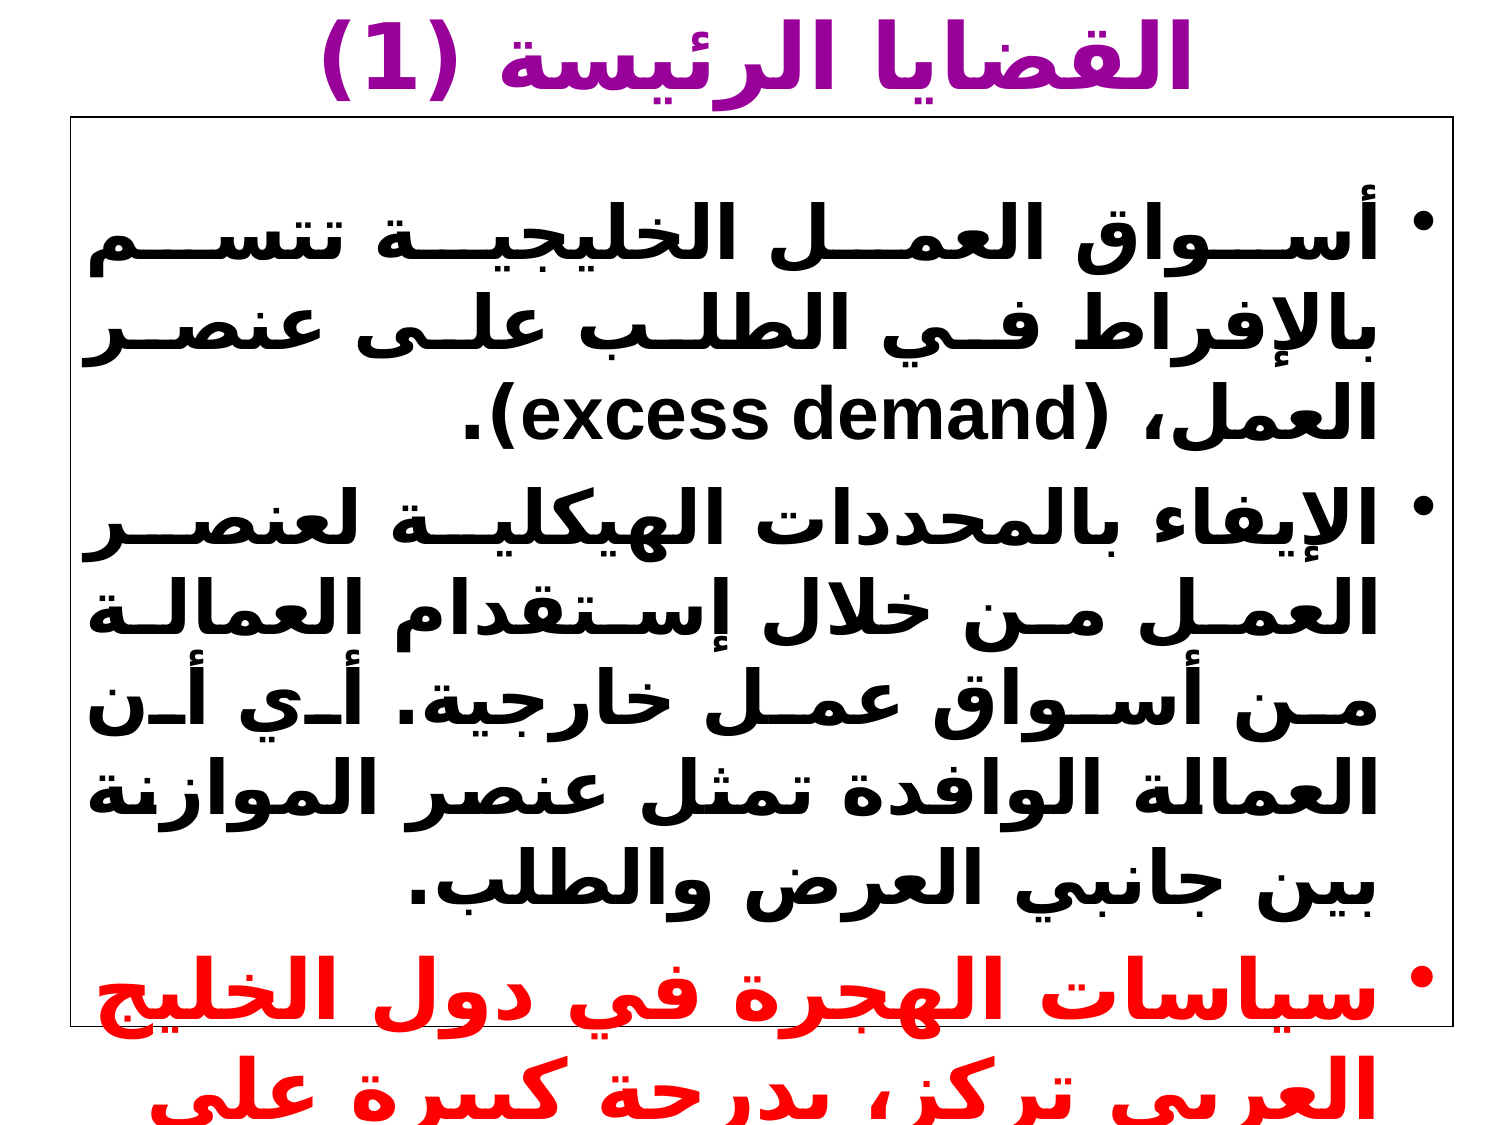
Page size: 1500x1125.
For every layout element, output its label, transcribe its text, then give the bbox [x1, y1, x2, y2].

title القضايا الرئيسة (1) [81, 0, 1433, 106]
list أسواق العمل الخليجية تتسم بالإفراط في الطلب على عنصر العمل، (excess demand). الإيفاء بالمحددات الهيكلية لعنصر العمل من خلال إستقدام العمالة من أسواق عمل خارجية. أي أن العمالة الوافدة تمثل عنصر الموازنة بين جانبي العرض والطلب. سياسات الهجرة في دول الخليج العربي تركز، بدرجة كبيرة على سوق العمل. [70, 116, 1454, 1027]
